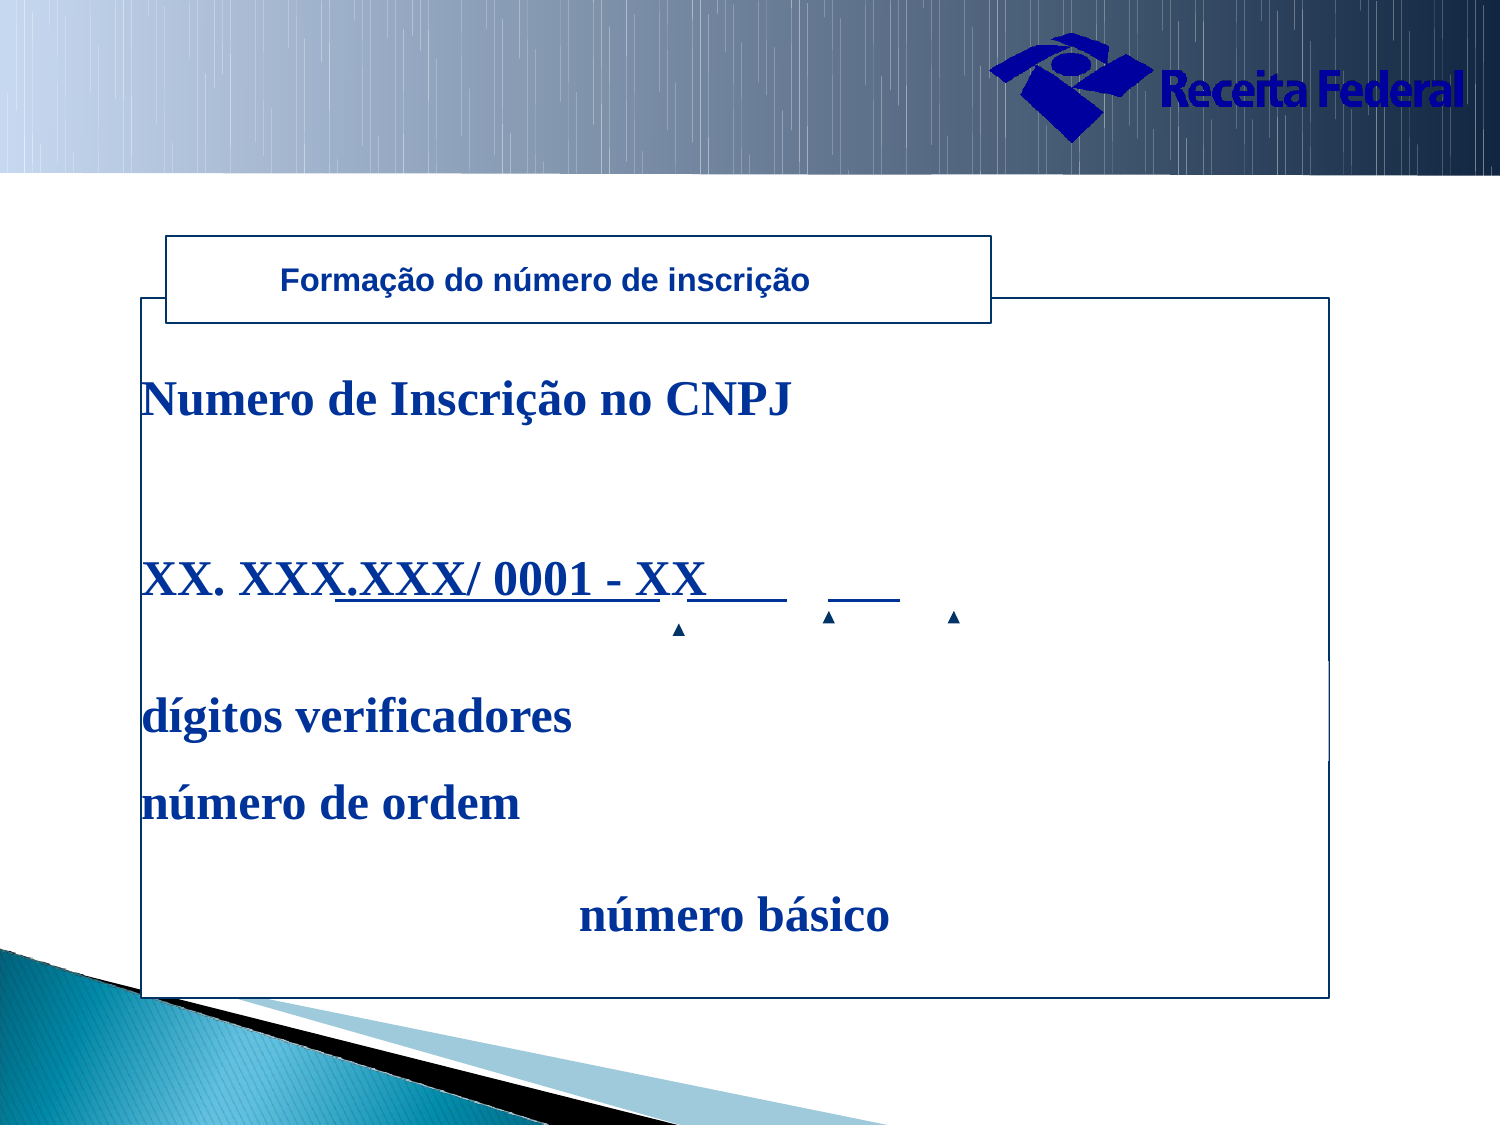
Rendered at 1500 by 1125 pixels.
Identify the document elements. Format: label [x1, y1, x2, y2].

text_box [0, 236, 1329, 1125]
text_box [0, 0, 1500, 176]
